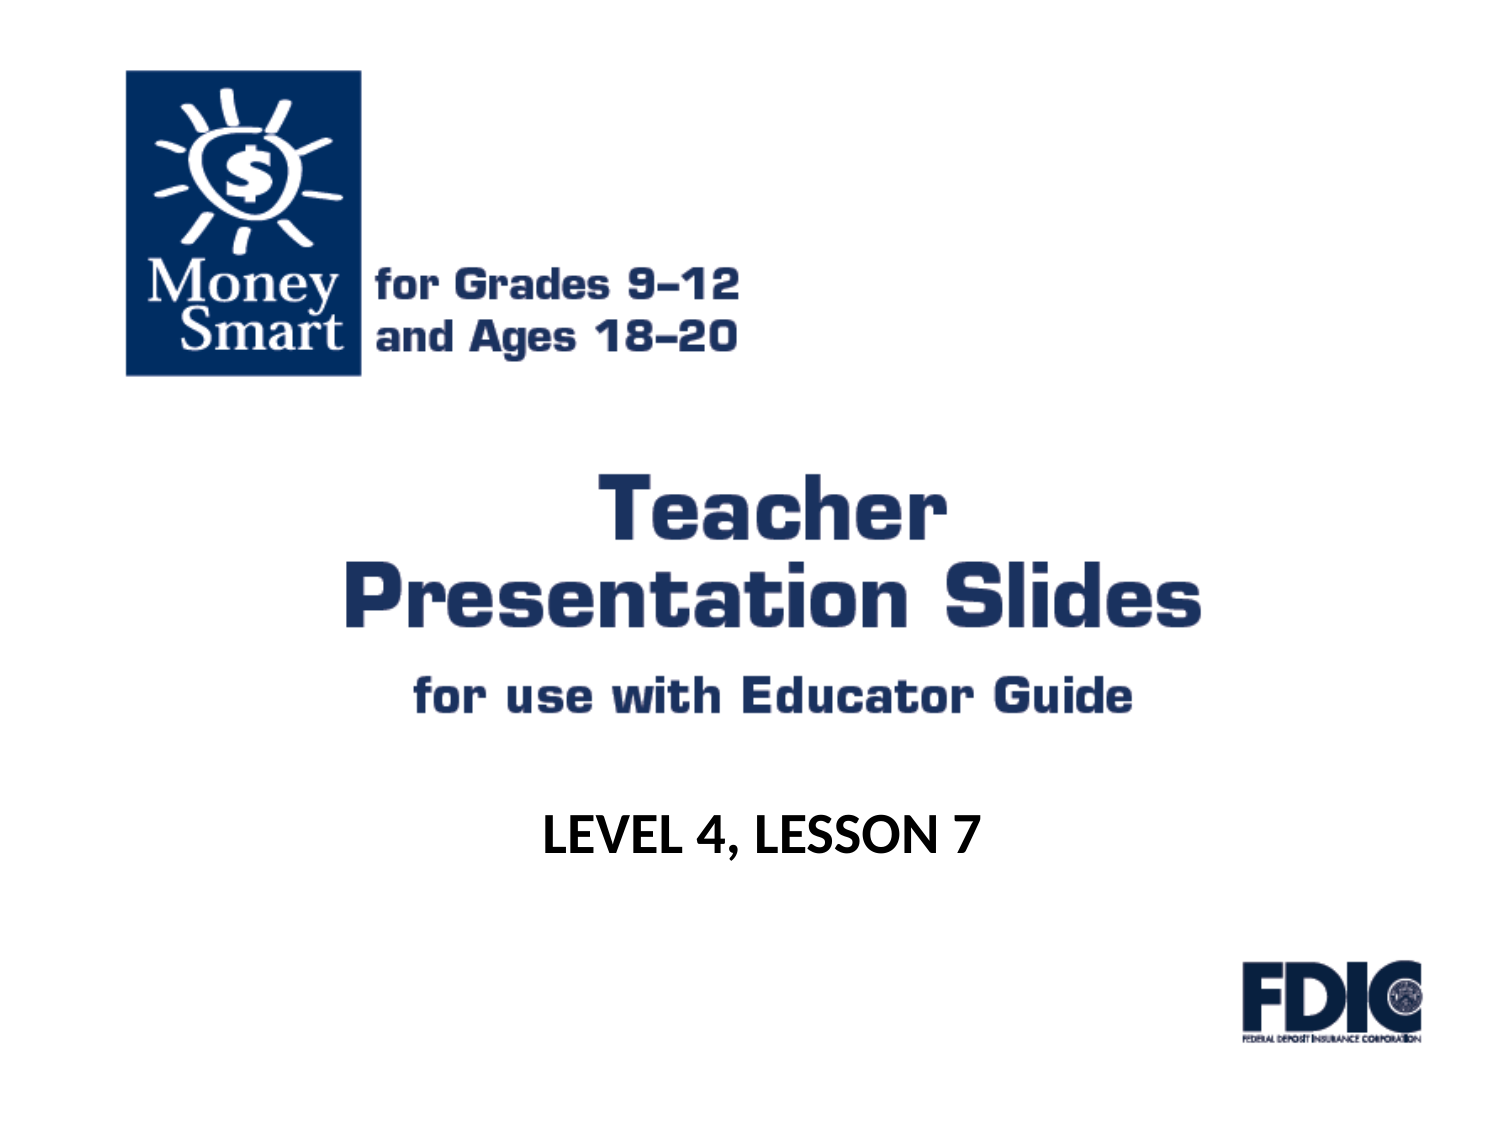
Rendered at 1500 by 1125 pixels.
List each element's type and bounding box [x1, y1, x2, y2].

picture [85, 21, 1451, 1076]
